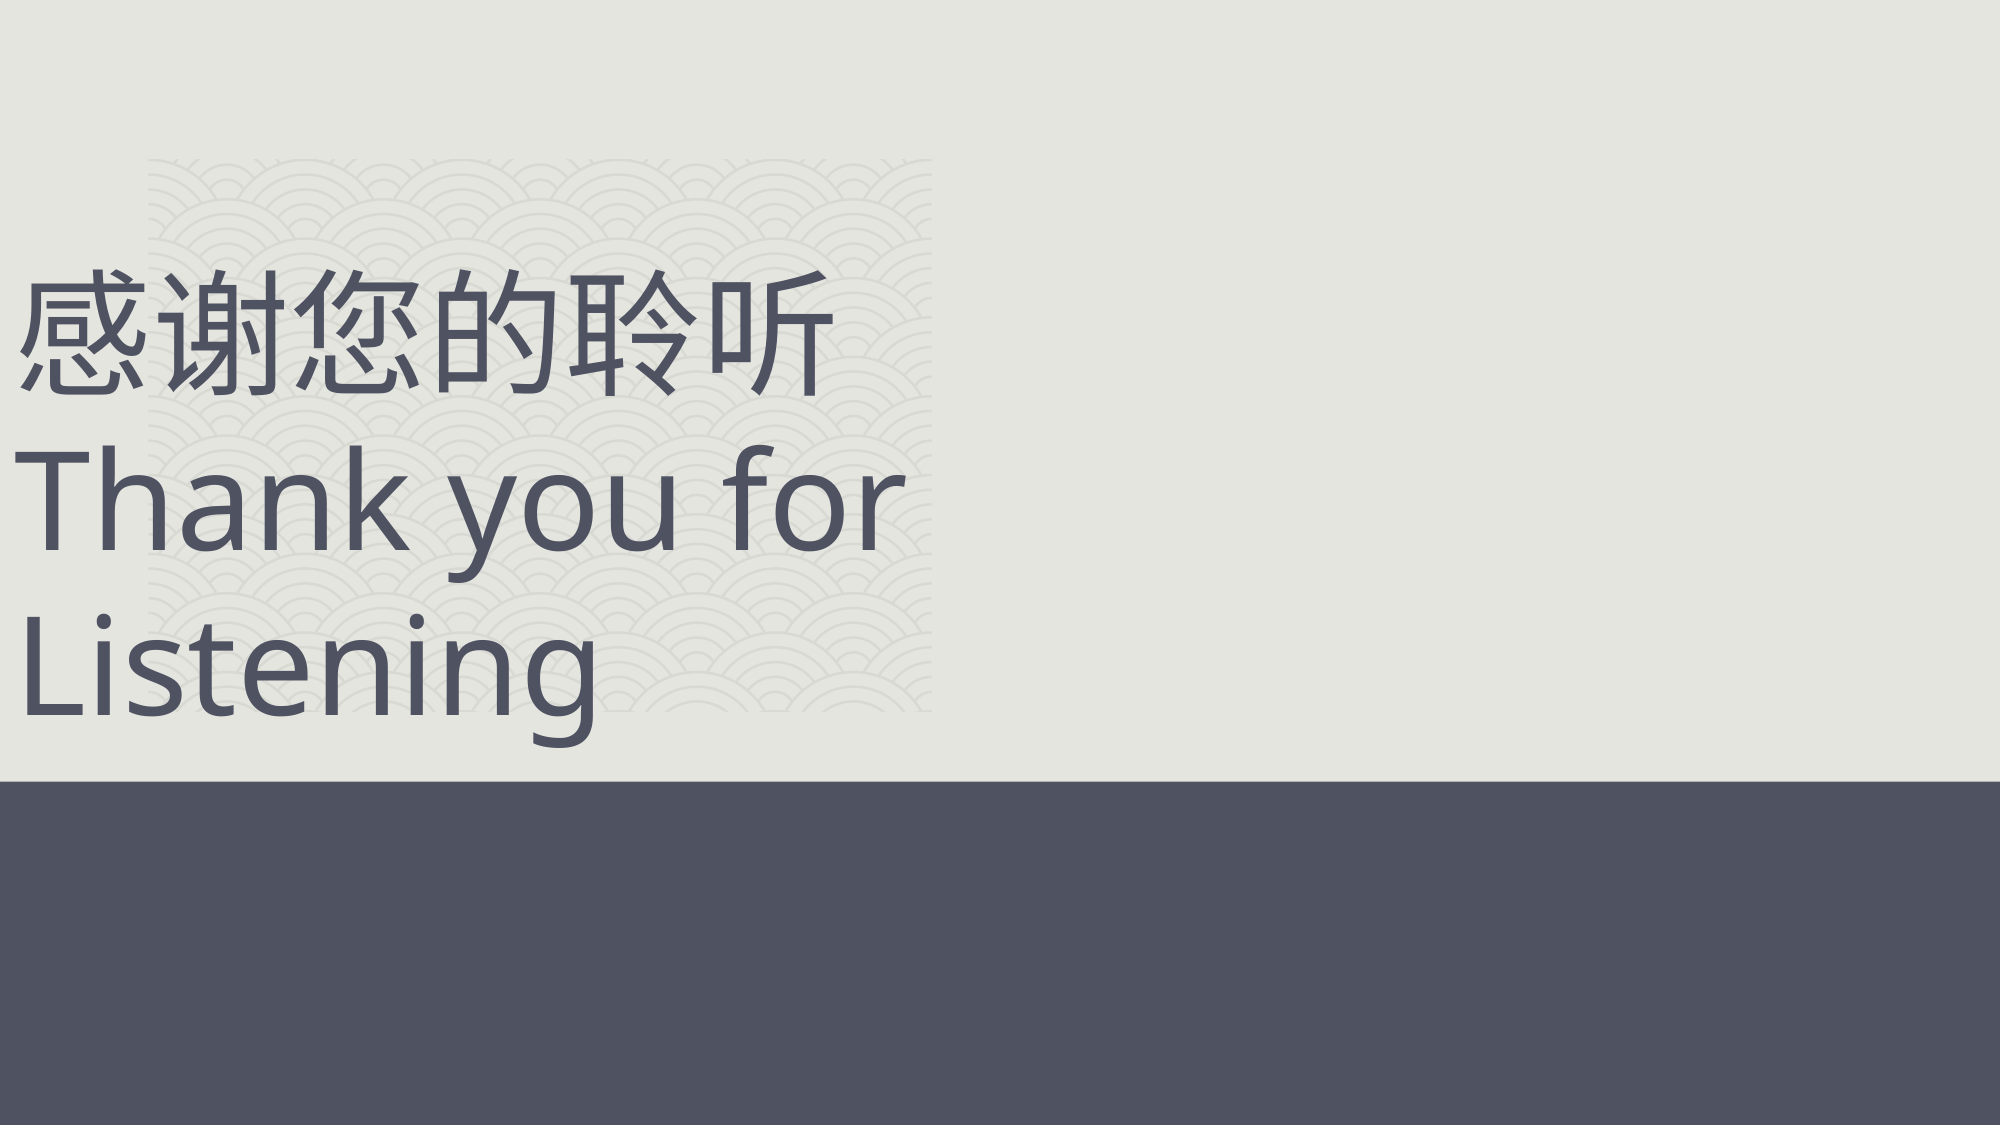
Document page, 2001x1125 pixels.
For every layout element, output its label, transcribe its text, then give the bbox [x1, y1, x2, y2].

text_box 感谢您的聆听 Thank you for Listening [0, 240, 1080, 915]
text_box [0, 781, 2000, 1125]
text_box [0, 0, 1081, 783]
